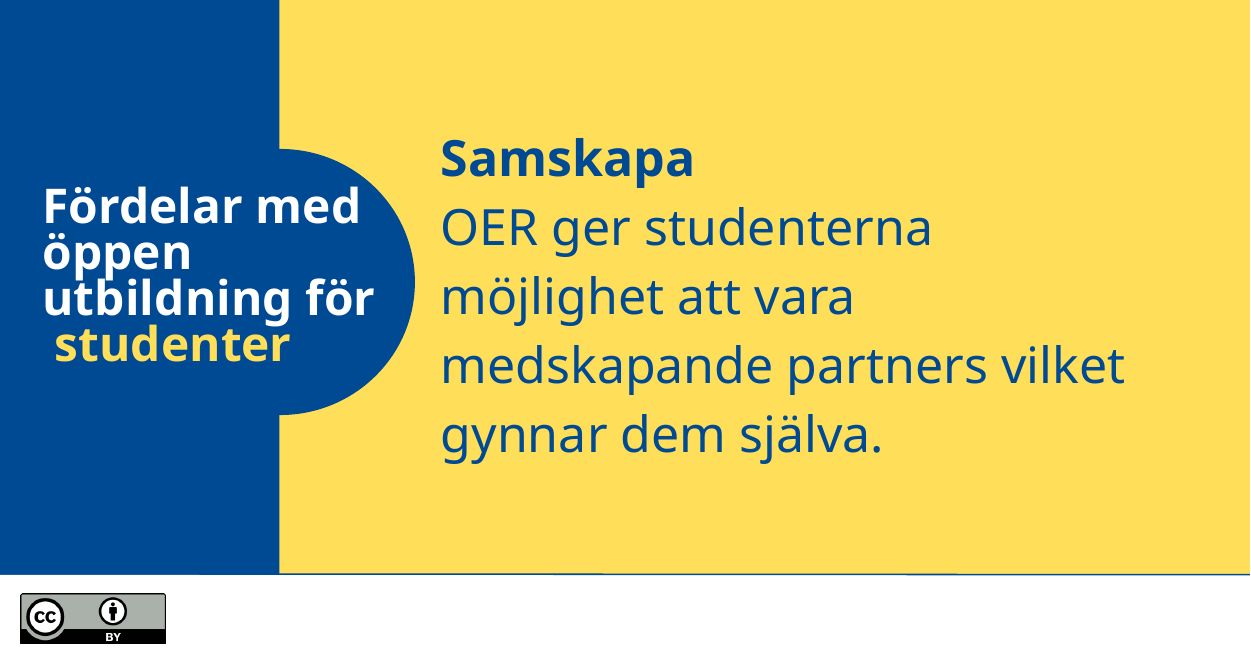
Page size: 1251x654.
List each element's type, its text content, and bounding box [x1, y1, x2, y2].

text_box [196, 386, 365, 416]
text_box [0, 582, 1250, 654]
text_box [206, 148, 355, 171]
text_box Fördelar med öppen utbildning för studenter [27, 171, 392, 386]
picture [20, 592, 166, 645]
text_box [0, 0, 280, 573]
text_box [392, 207, 415, 357]
text_box Samskapa OER ger studenterna möjlighet att vara medskapande partners vilket gynnar dem själva. [425, 102, 1182, 478]
